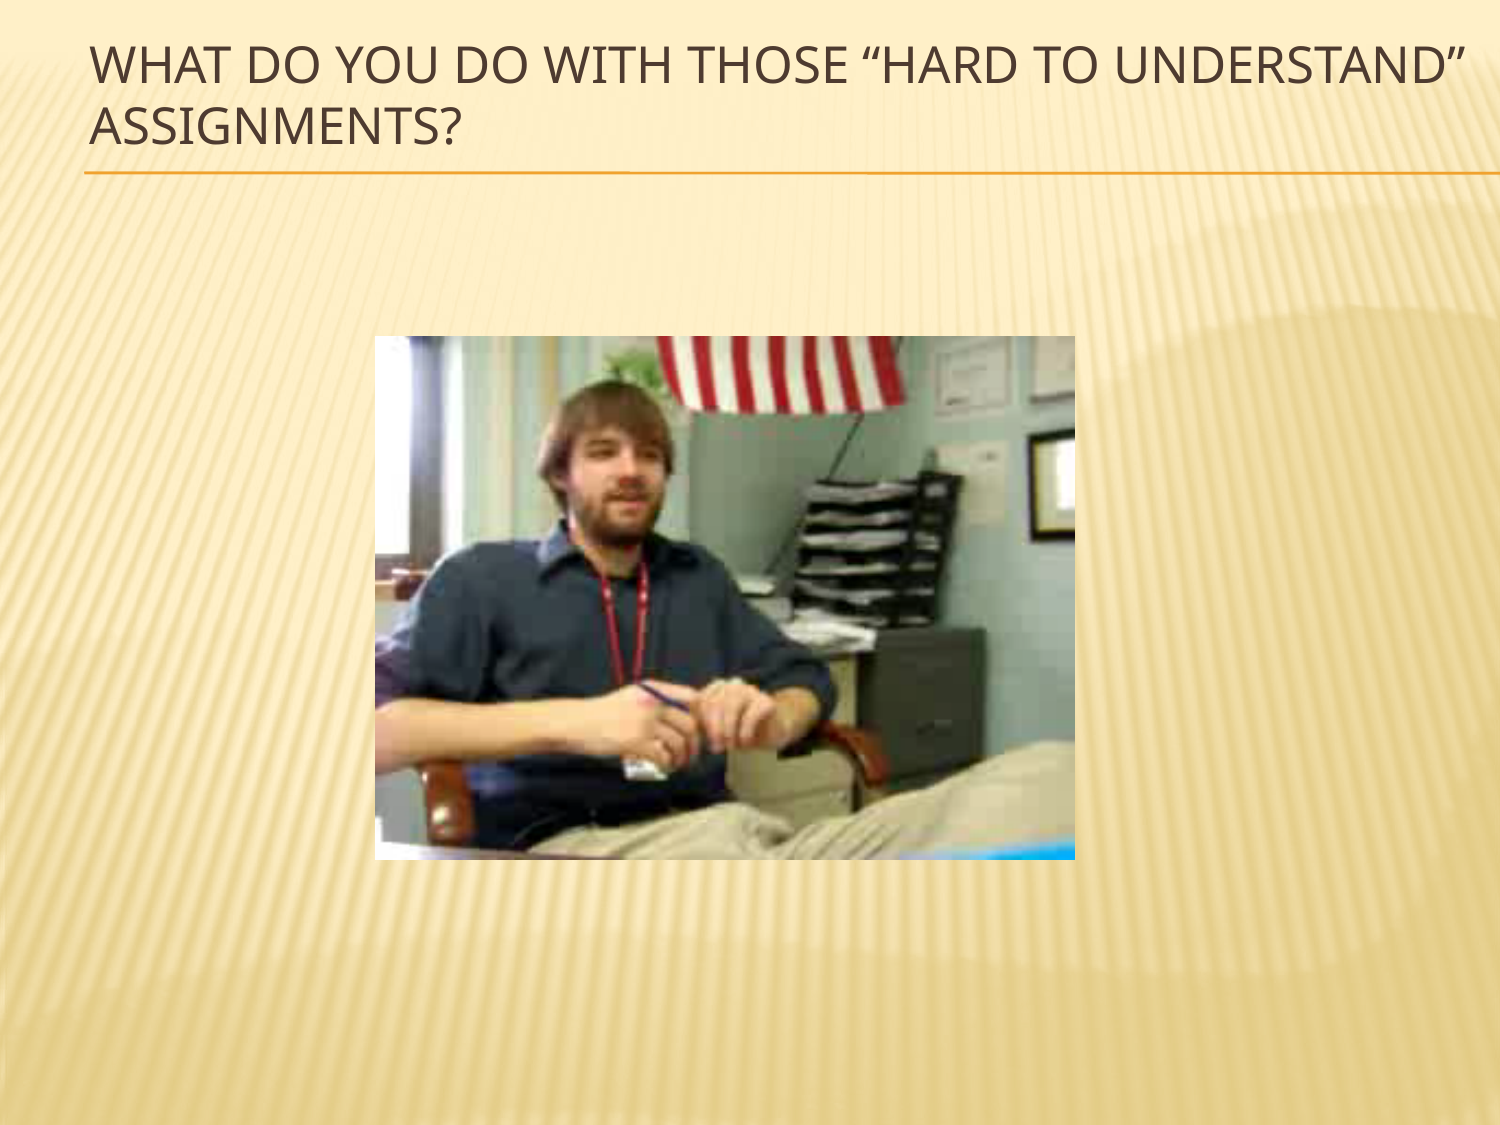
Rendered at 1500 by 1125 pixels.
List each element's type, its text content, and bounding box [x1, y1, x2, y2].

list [374, 335, 1076, 861]
title What do you do with those “hard to understand” assignments? [75, 24, 1500, 163]
